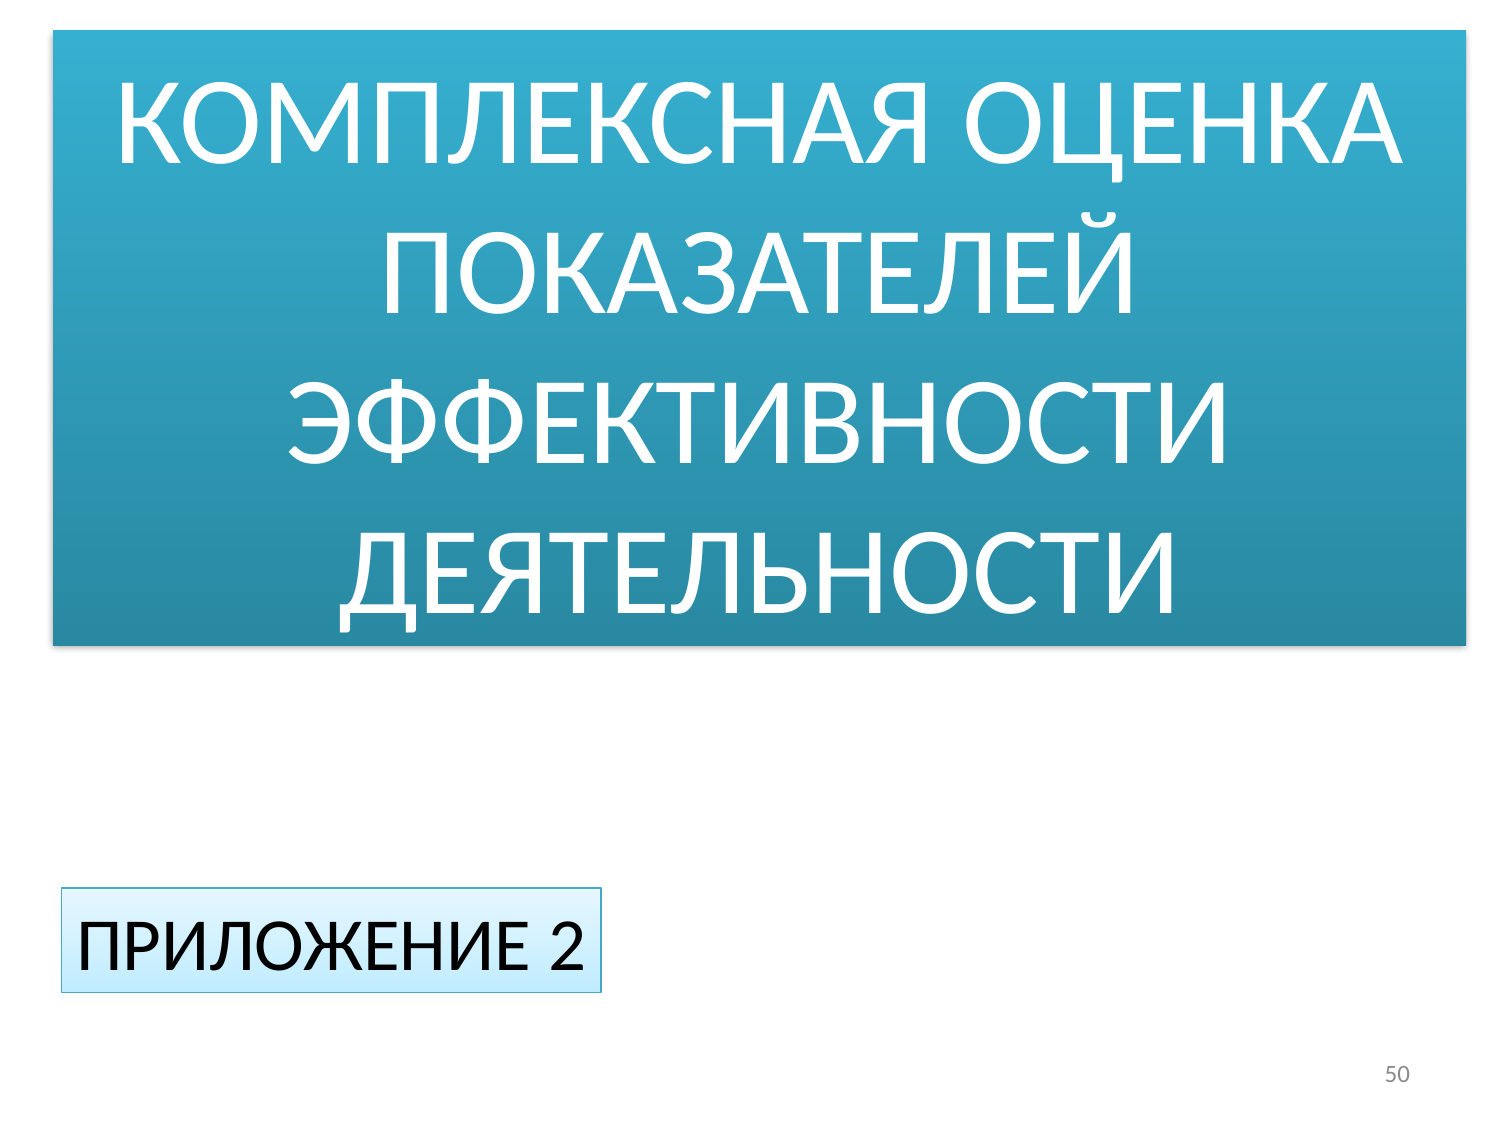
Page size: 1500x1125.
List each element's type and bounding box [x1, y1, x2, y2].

text_box [53, 30, 1467, 646]
text_box [61, 887, 602, 993]
slide_number [1074, 1042, 1425, 1103]
